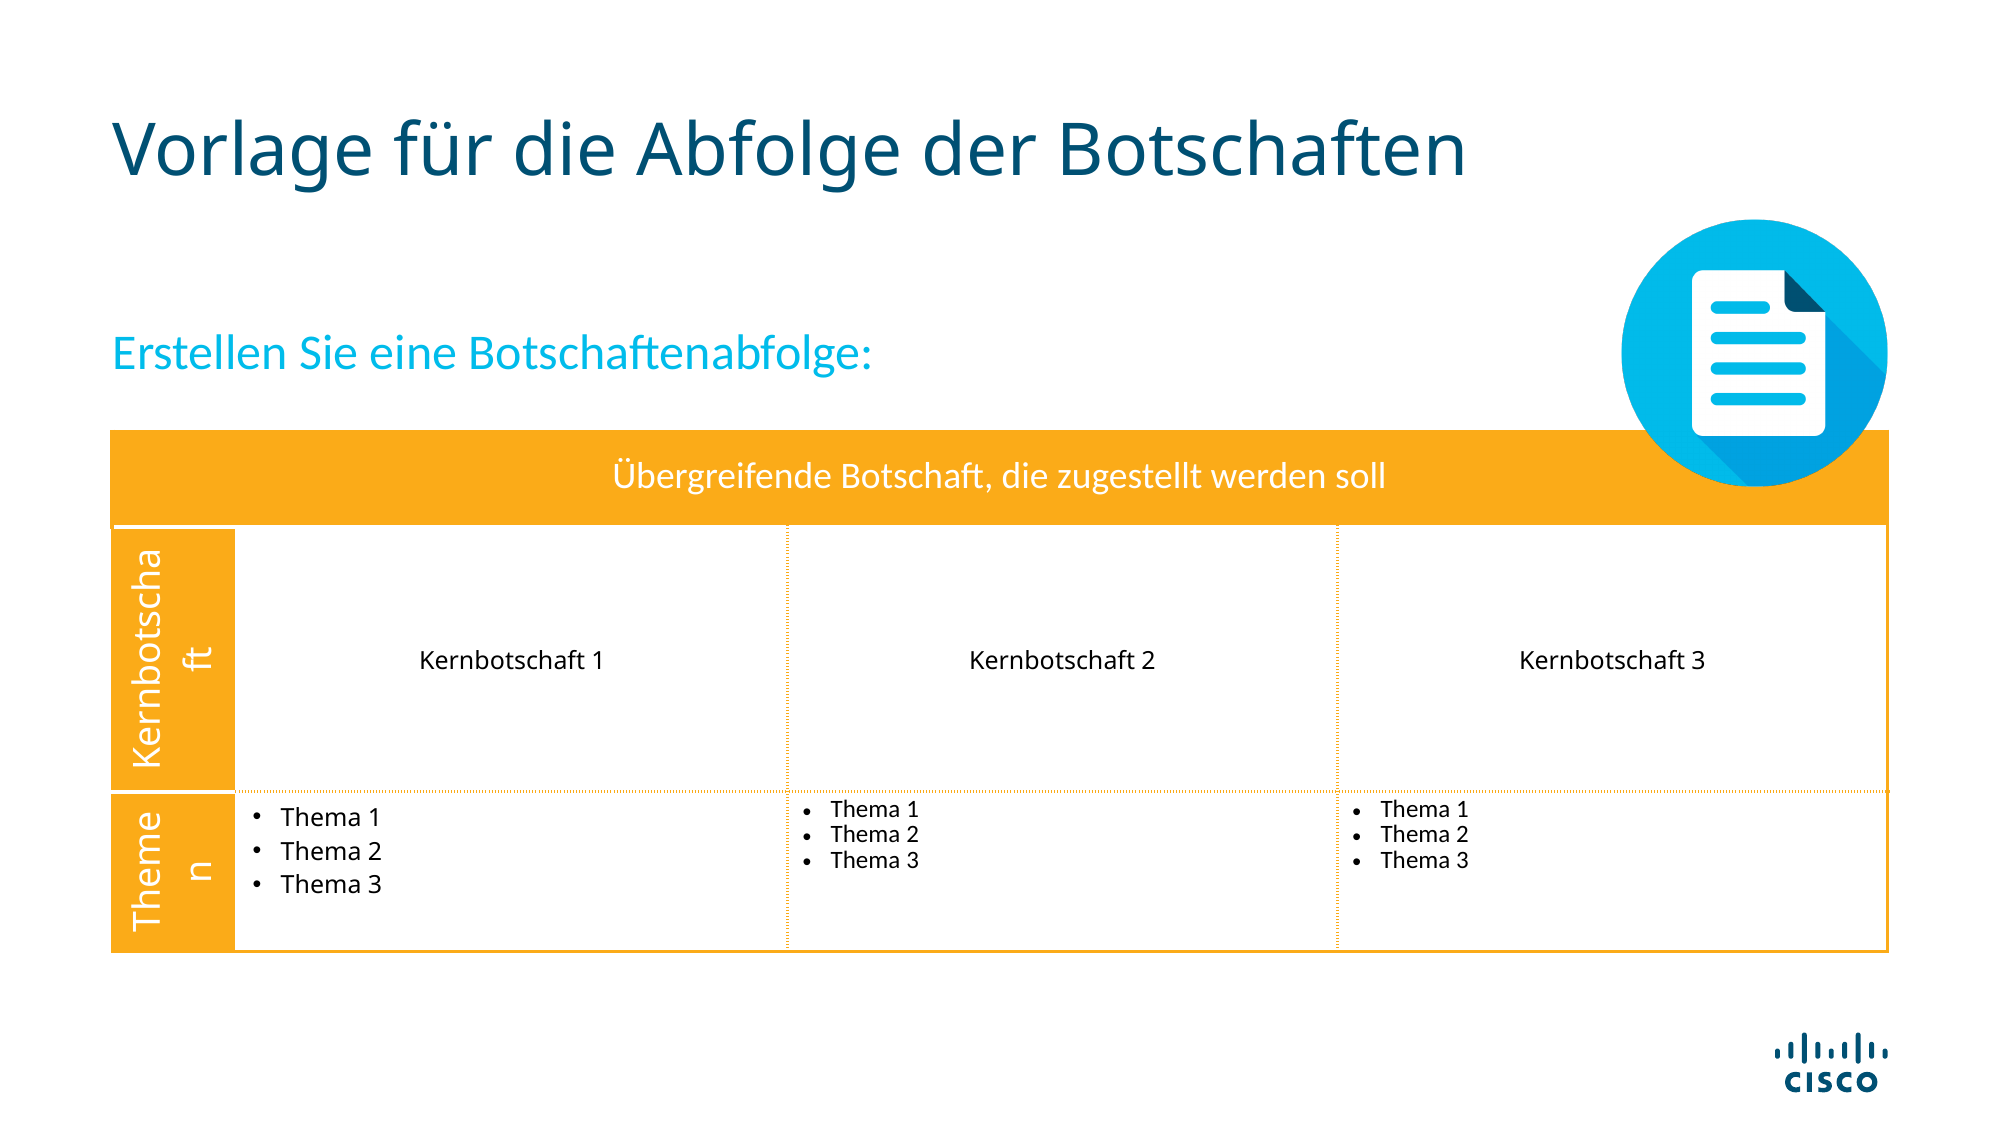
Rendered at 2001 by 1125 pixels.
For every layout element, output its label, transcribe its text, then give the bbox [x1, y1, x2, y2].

picture [1621, 367, 1739, 487]
text_box [1828, 1048, 1834, 1059]
text_box [1818, 1071, 1832, 1093]
table_cell Themen [114, 794, 235, 950]
text_box [1842, 1041, 1848, 1059]
table_cell Kernbotschaft 1 [239, 529, 787, 792]
table_cell Kernbotschaft [114, 529, 235, 790]
text_box [1882, 1048, 1888, 1059]
text_box [1856, 1071, 1878, 1093]
text_box [1806, 1072, 1812, 1092]
picture [1768, 219, 1888, 337]
table_header Übergreifende Botschaft, die zugestellt werden soll [115, 434, 1885, 525]
table_cell Kernbotschaft 3 [1337, 529, 1886, 792]
text_box [1869, 1041, 1875, 1059]
text_box [1801, 1032, 1807, 1064]
text_box Erstellen Sie eine Botschaftenabfolge: [112, 319, 1183, 380]
text_box [1836, 1071, 1852, 1093]
table_cell Thema 1 Thema 2 Thema 3 [787, 792, 1337, 950]
picture [1693, 271, 1825, 435]
text_box Vorlage für die Abfolge der Botschaften [112, 112, 1888, 338]
text_box [1815, 1041, 1821, 1059]
table_cell Kernbotschaft 2 [787, 529, 1337, 792]
text_box [1788, 1041, 1794, 1059]
picture [1621, 219, 1741, 339]
text_box [1775, 1048, 1780, 1059]
text_box [1785, 1071, 1801, 1093]
table_cell Thema 1 Thema 2 Thema 3 [1337, 792, 1886, 950]
picture [1771, 369, 1888, 487]
table_cell Thema 1 Thema 2 Thema 3 [239, 792, 787, 950]
text_box [1855, 1032, 1861, 1064]
